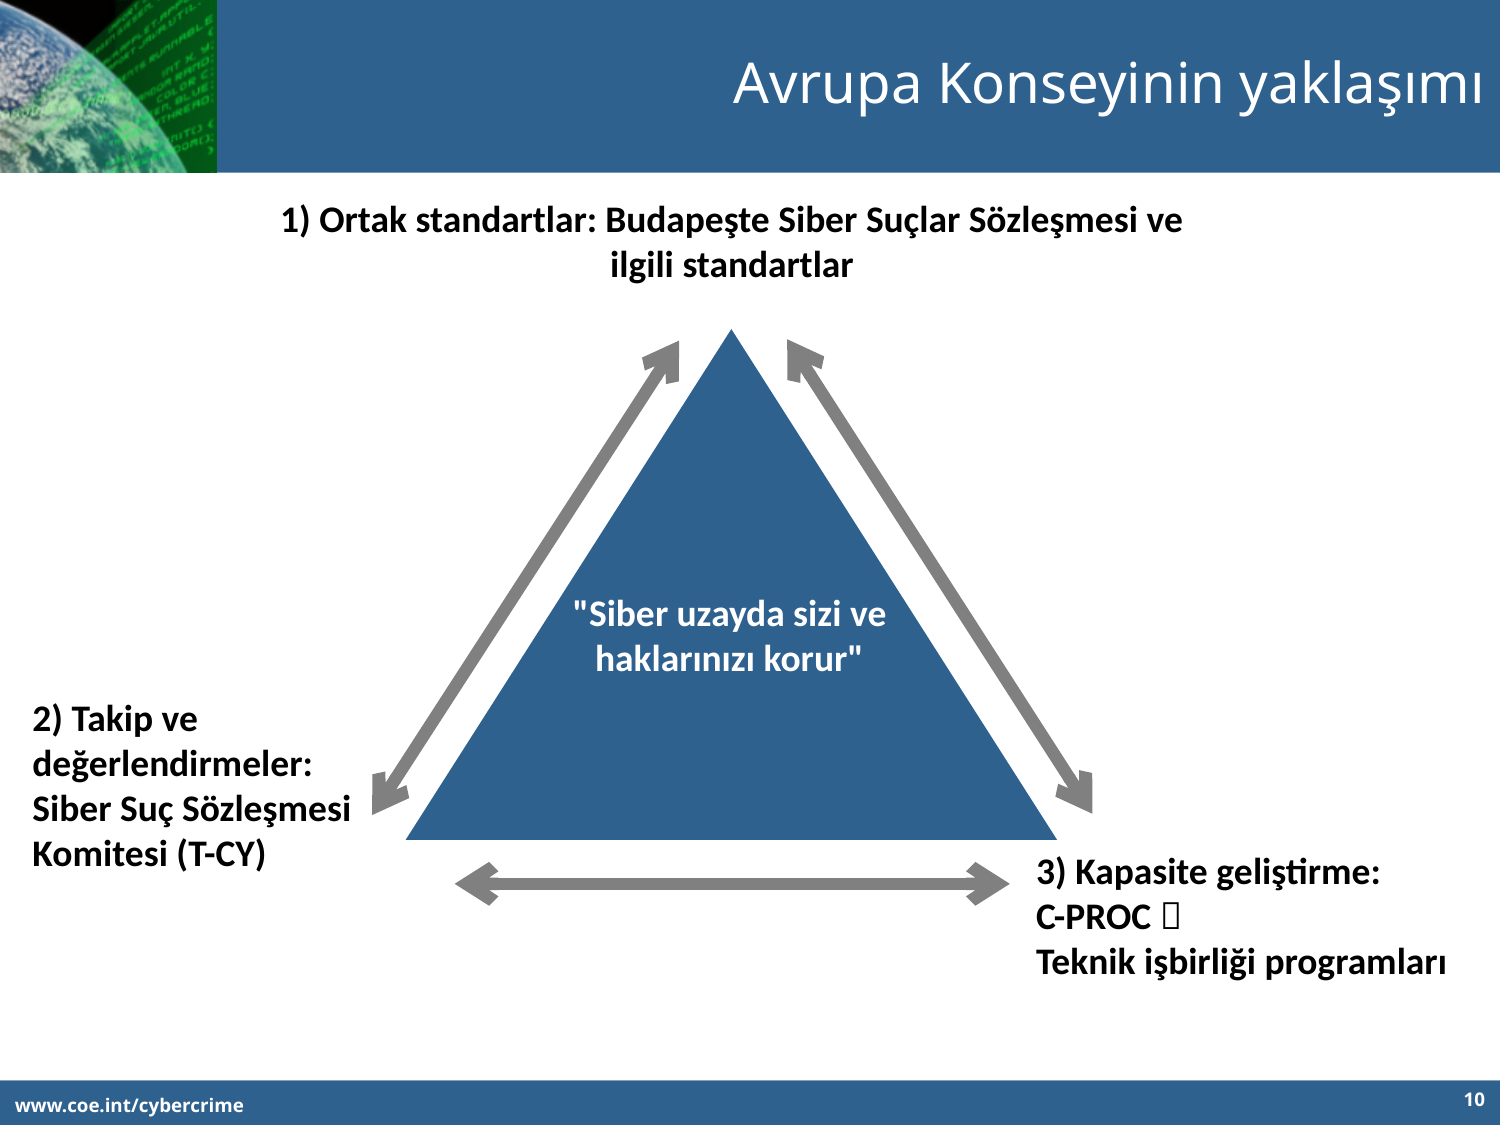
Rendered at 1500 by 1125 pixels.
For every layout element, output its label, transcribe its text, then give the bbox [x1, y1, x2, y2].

list Avrupa Konseyinin yaklaşımı [461, 0, 1500, 170]
text_box 2) Takip ve değerlendirmeler: Siber Suç Sözleşmesi Komitesi (T-CY) [17, 686, 396, 882]
text_box [405, 687, 1057, 840]
picture [0, 0, 217, 173]
text_box [680, 329, 787, 581]
slide_number 10 [1162, 1080, 1500, 1125]
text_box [787, 339, 1093, 814]
text_box 3) Kapasite geliştirme: C-PROC  Teknik işbirliği programları [1021, 839, 1500, 990]
text_box 1) Ortak standartlar: Budapeşte Siber Suçlar Sözleşmesi ve ilgili standartlar [253, 187, 1211, 293]
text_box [372, 340, 680, 816]
text_box "Siber uzayda sizi ve haklarınızı korur" [680, 581, 787, 687]
